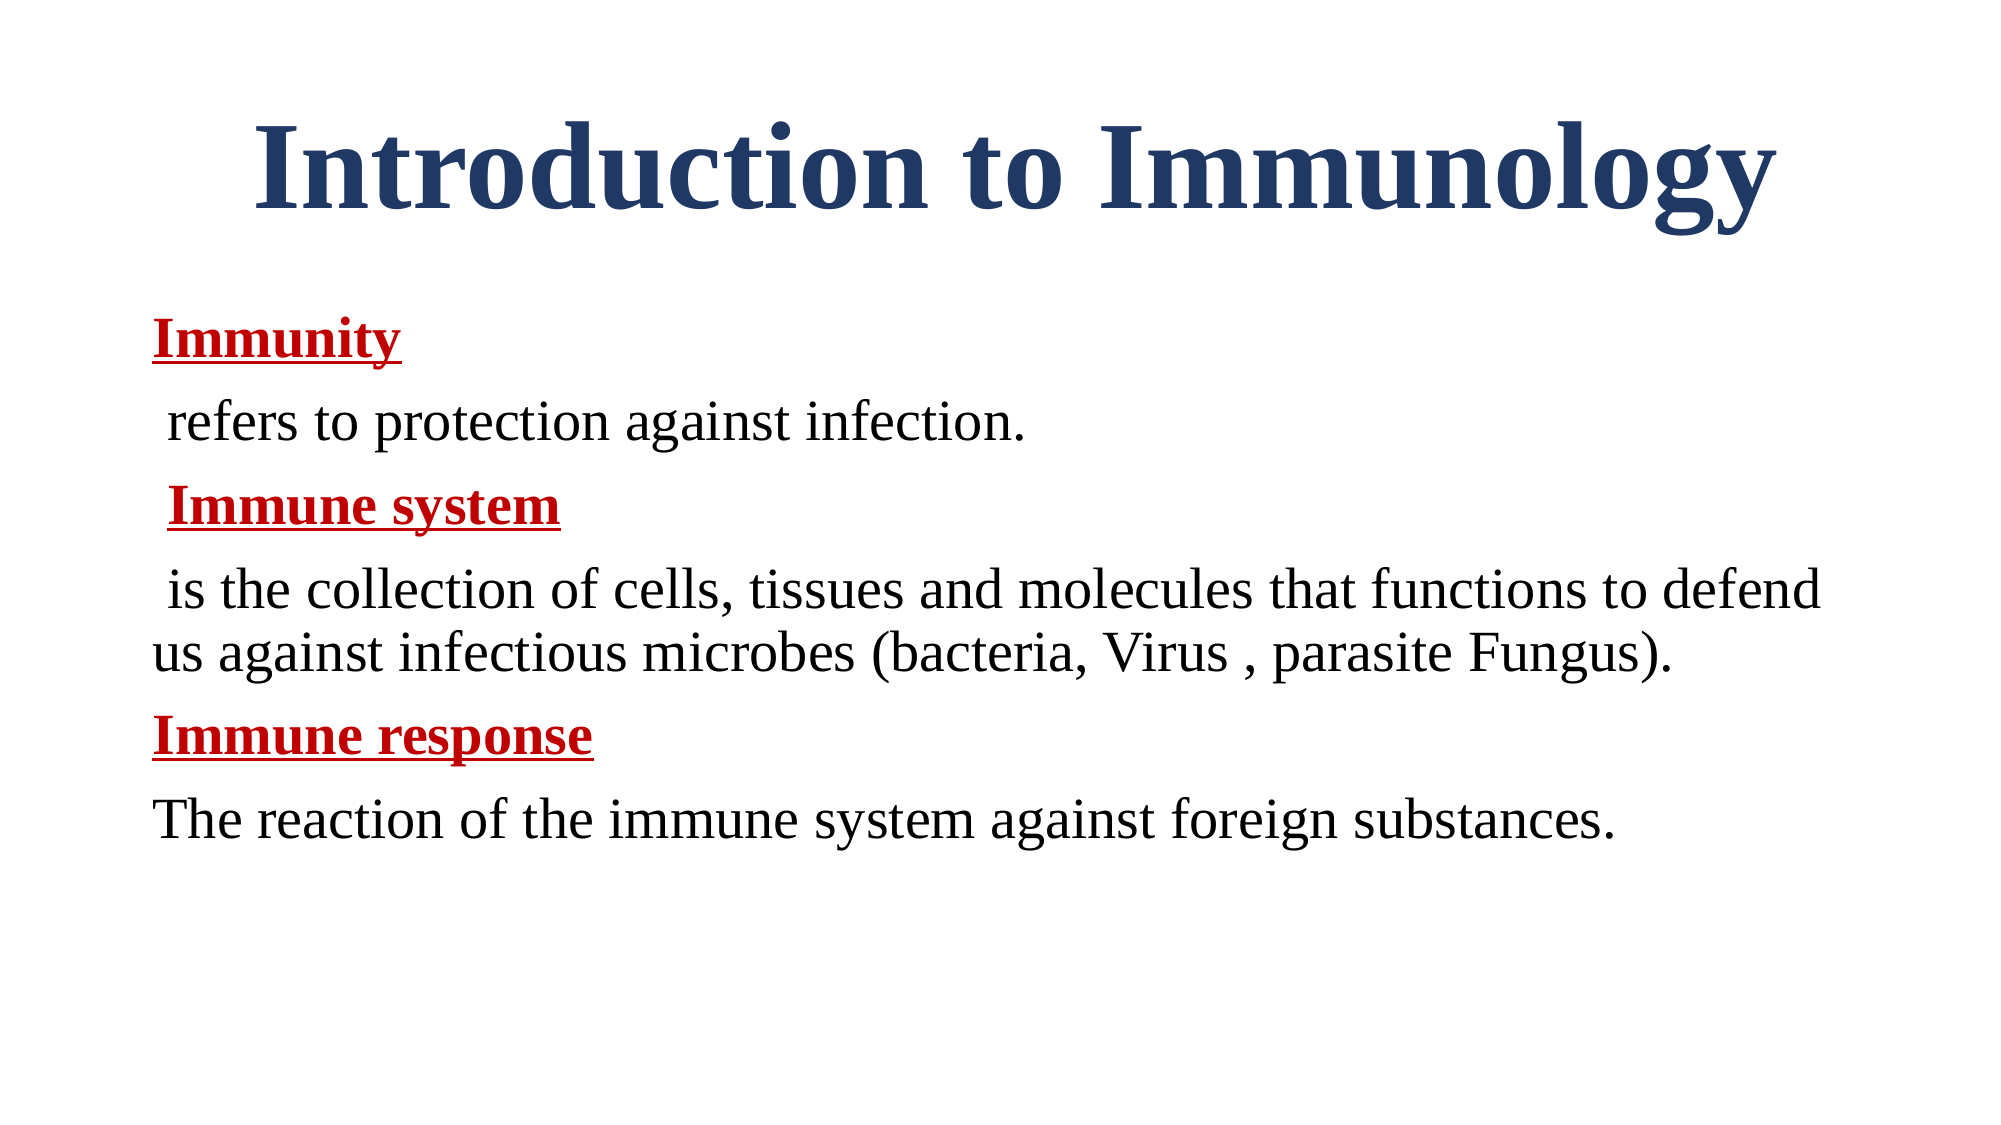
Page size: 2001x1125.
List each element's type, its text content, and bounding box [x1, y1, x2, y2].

list Immunity refers to protection against infection. Immune system is the collection of cells, tissues and molecules that functions to defend us against infectious microbes (bacteria, Virus , parasite Fungus). Immune response The reaction of the immune system against foreign substances. [137, 299, 1863, 1014]
title Introduction to Immunology [137, 59, 1863, 278]
